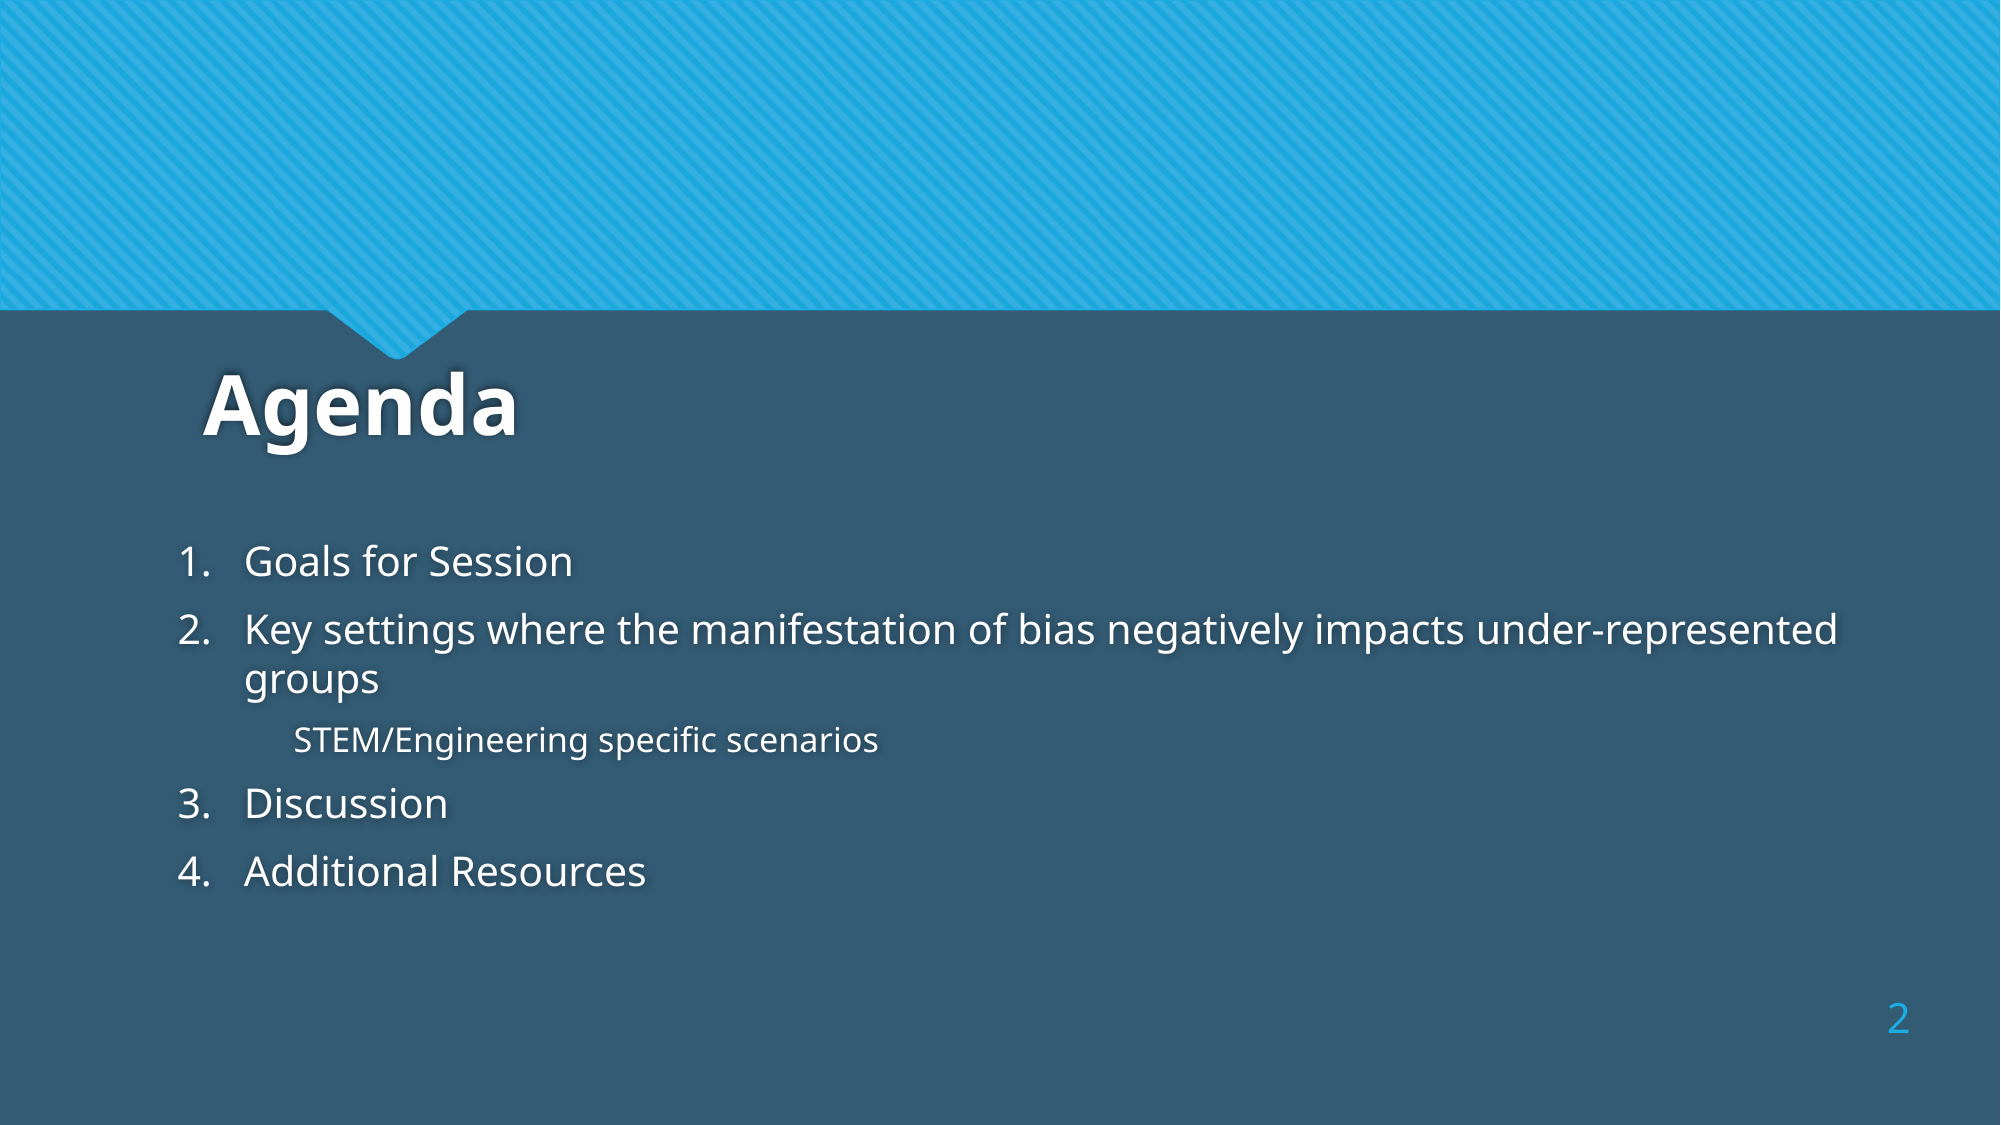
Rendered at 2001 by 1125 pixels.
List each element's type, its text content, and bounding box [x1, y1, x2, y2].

list Goals for Session Key settings where the manifestation of bias negatively impacts under-represented groups STEM/Engineering specific scenarios Discussion Additional Resources [162, 526, 1926, 905]
title Agenda [188, 322, 1732, 460]
slide_number 2 [1751, 970, 1926, 1051]
